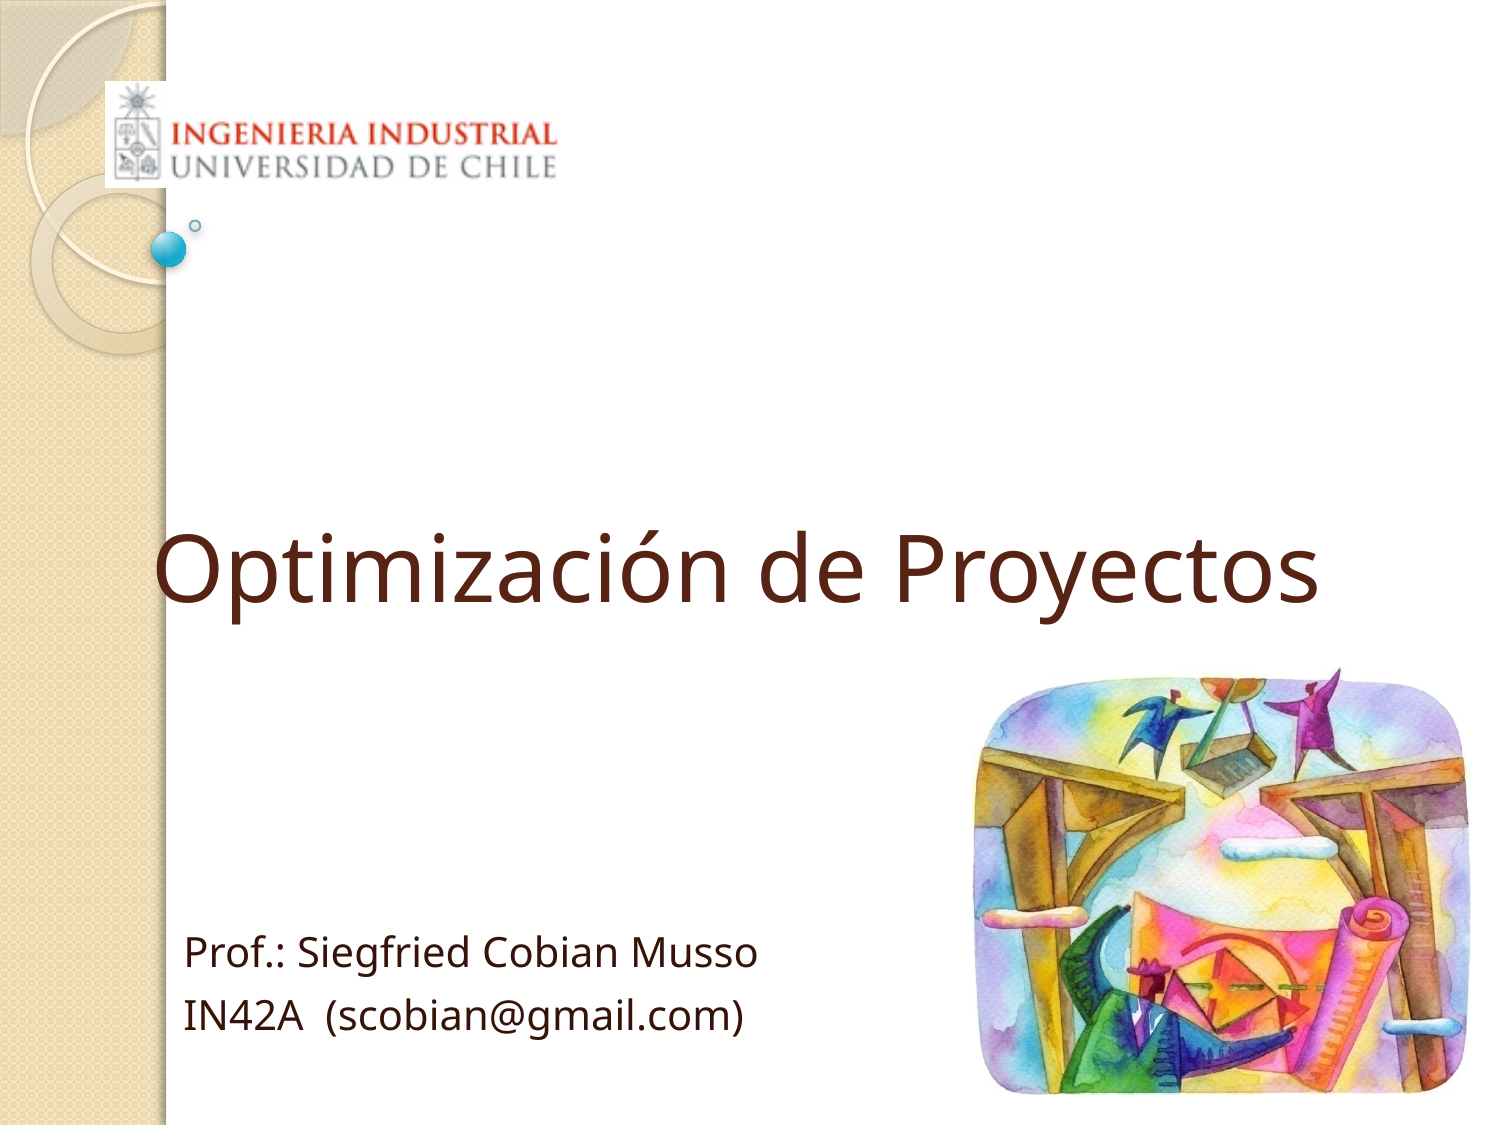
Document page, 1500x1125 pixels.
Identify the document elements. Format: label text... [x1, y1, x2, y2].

subtitle Prof.: Siegfried Cobian Musso IN42A (scobian@gmail.com) [164, 925, 926, 1090]
picture [105, 81, 567, 188]
title Optimización de Proyectos [128, 386, 1344, 629]
picture [972, 667, 1471, 1095]
